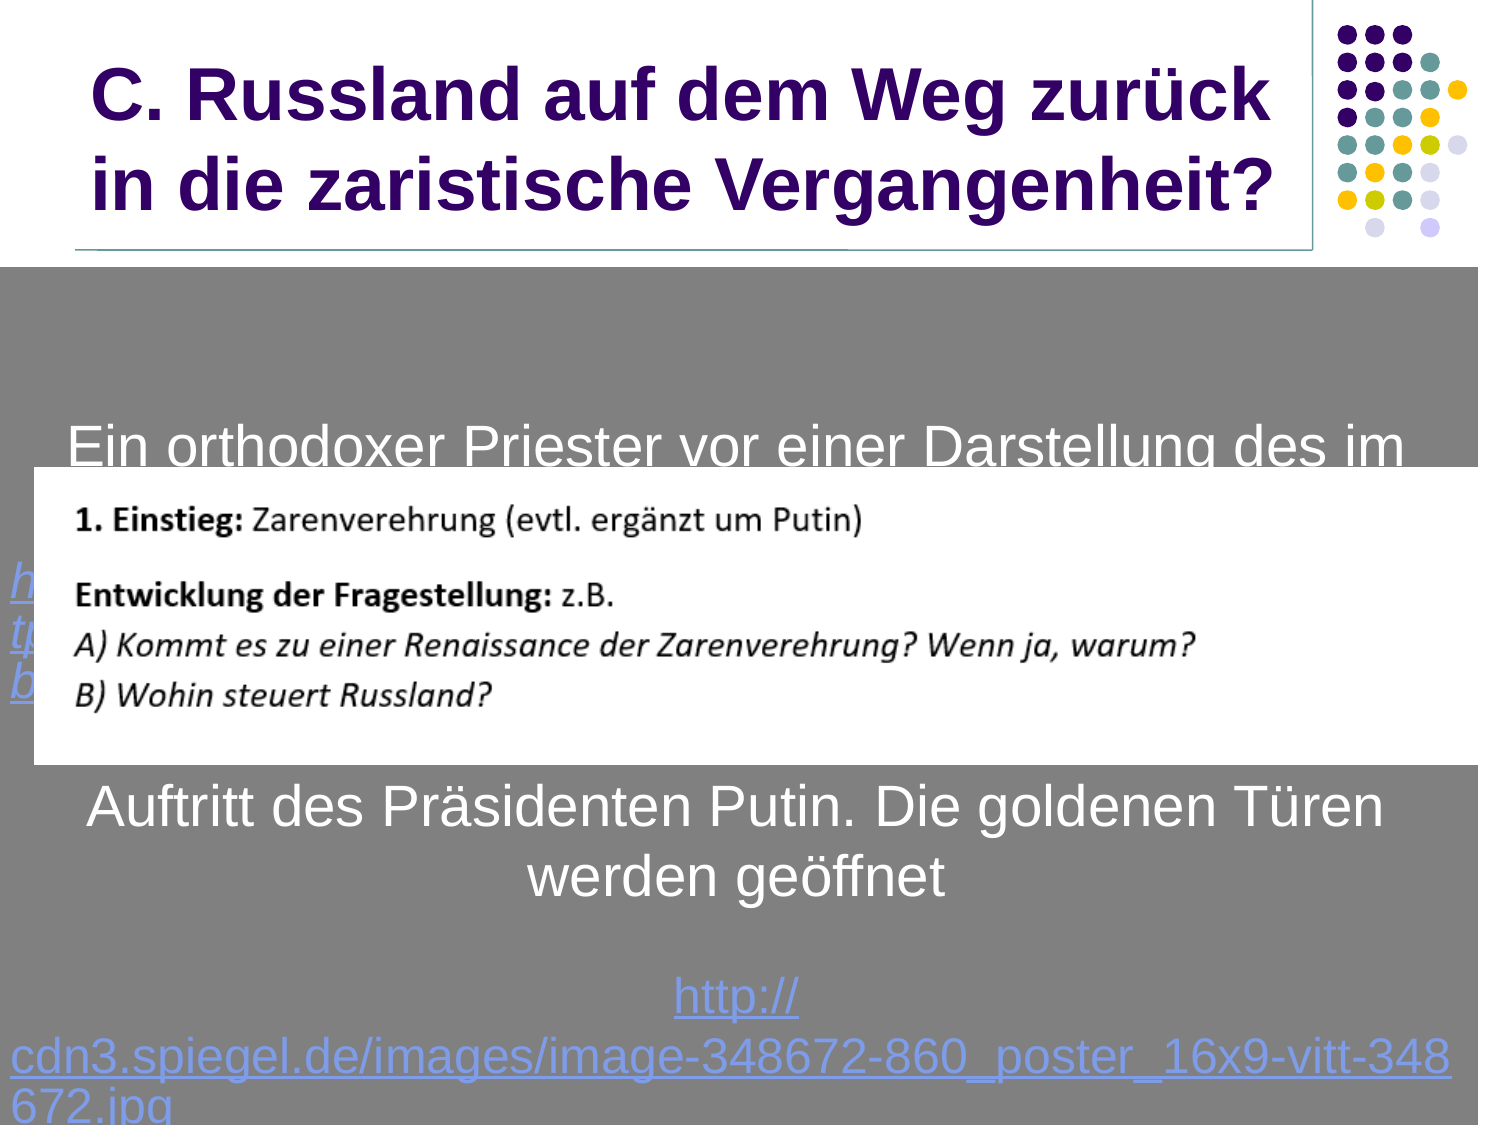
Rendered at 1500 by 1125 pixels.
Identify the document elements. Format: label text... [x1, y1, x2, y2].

text_box Ein orthodoxer Priester vor einer Darstellung des im Jahr 2000 heiliggesprochenen Zaren Nikolaus II. https://img.nzz.ch/C=W4608,H3072,X719,Y72/S=W1960/O=75/http://nzz-img.s3.amazonaws.com/2017/3/15/c1cf9451-6f33-4d31-bce5-0c3d086781b2.jpeg Auftritt des Präsidenten Putin. Die goldenen Türen werden geöffnet http://cdn3.spiegel.de/images/image-348672-860_poster_16x9-vitt-348672.jpg [0, 267, 1478, 1125]
picture [33, 467, 1500, 766]
title C. Russland auf dem Weg zurück in die zaristische Vergangenheit? [74, 19, 1313, 233]
